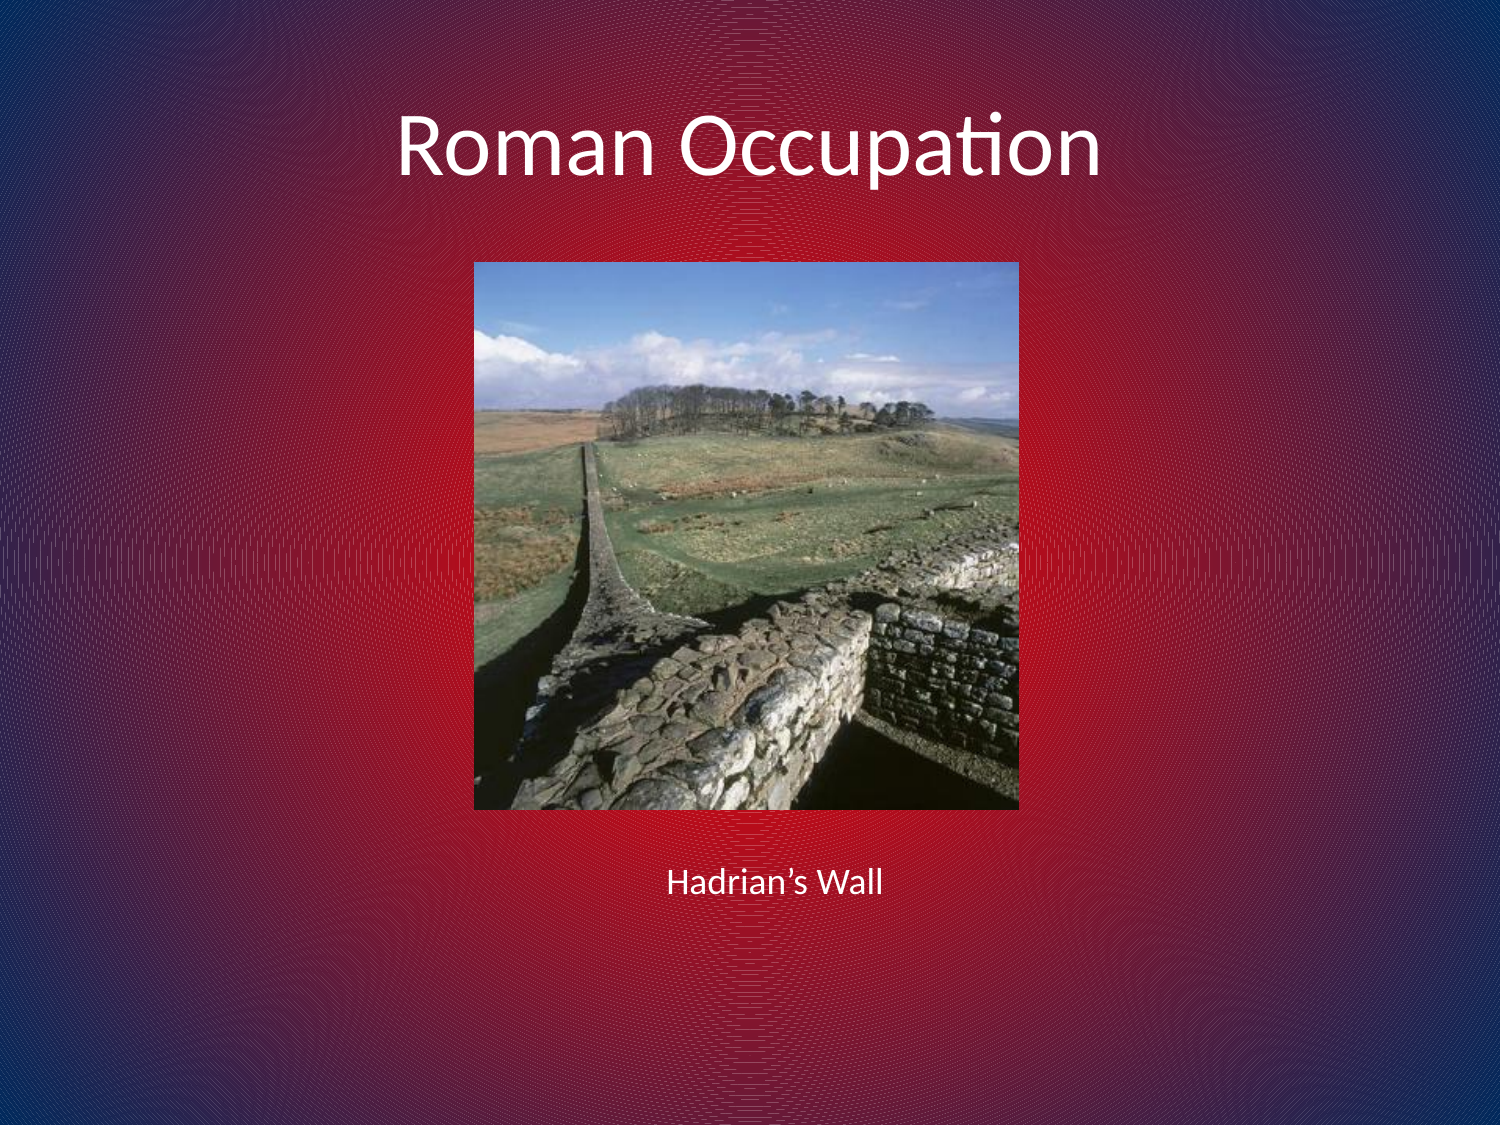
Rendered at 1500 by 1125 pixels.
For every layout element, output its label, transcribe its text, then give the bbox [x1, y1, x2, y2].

title Roman Occupation [75, 45, 1425, 233]
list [474, 261, 1020, 810]
text_box Hadrian’s Wall [150, 849, 1400, 910]
